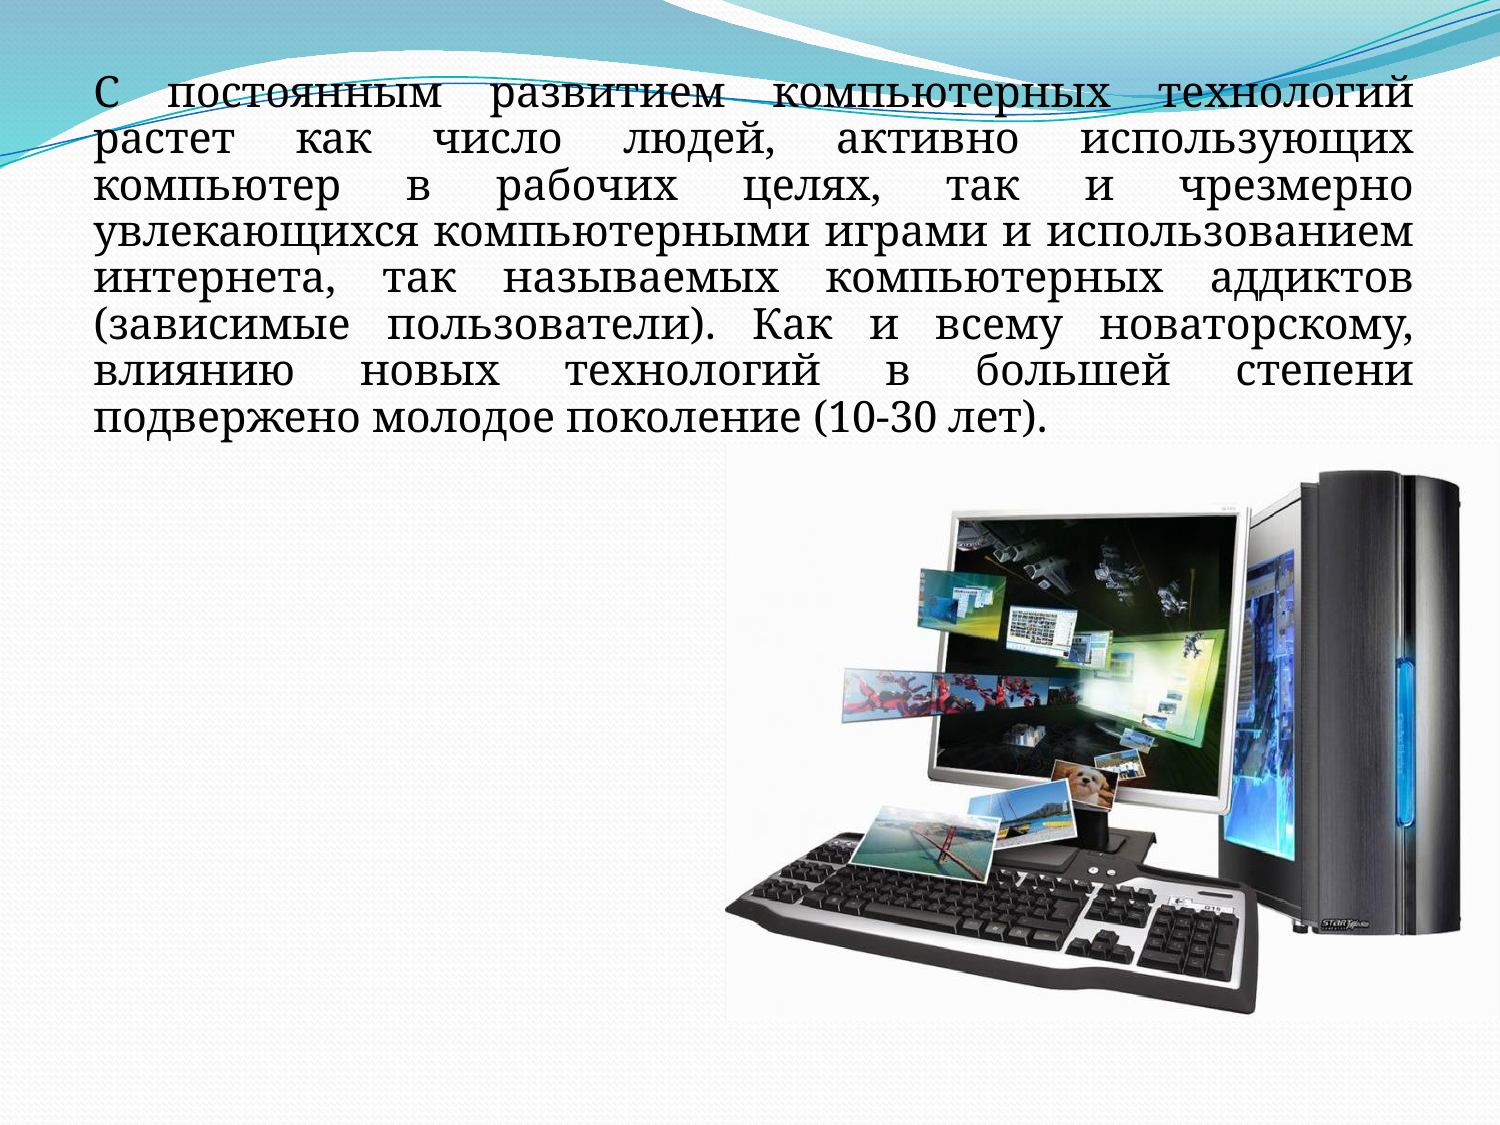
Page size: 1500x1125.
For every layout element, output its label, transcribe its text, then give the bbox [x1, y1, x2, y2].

list С постоянным развитием компьютерных технологий растет как число людей, активно использующих компьютер в рабочих целях, так и чрезмерно увлекающихся компьютерными играми и использованием интернета, так называемых компьютерных аддиктов (зависимые пользователи). Как и всему новаторскому, влиянию новых технологий в большей степени подвержено молодое поколение (10-30 лет). [0, 62, 1430, 458]
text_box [724, 444, 1500, 1021]
